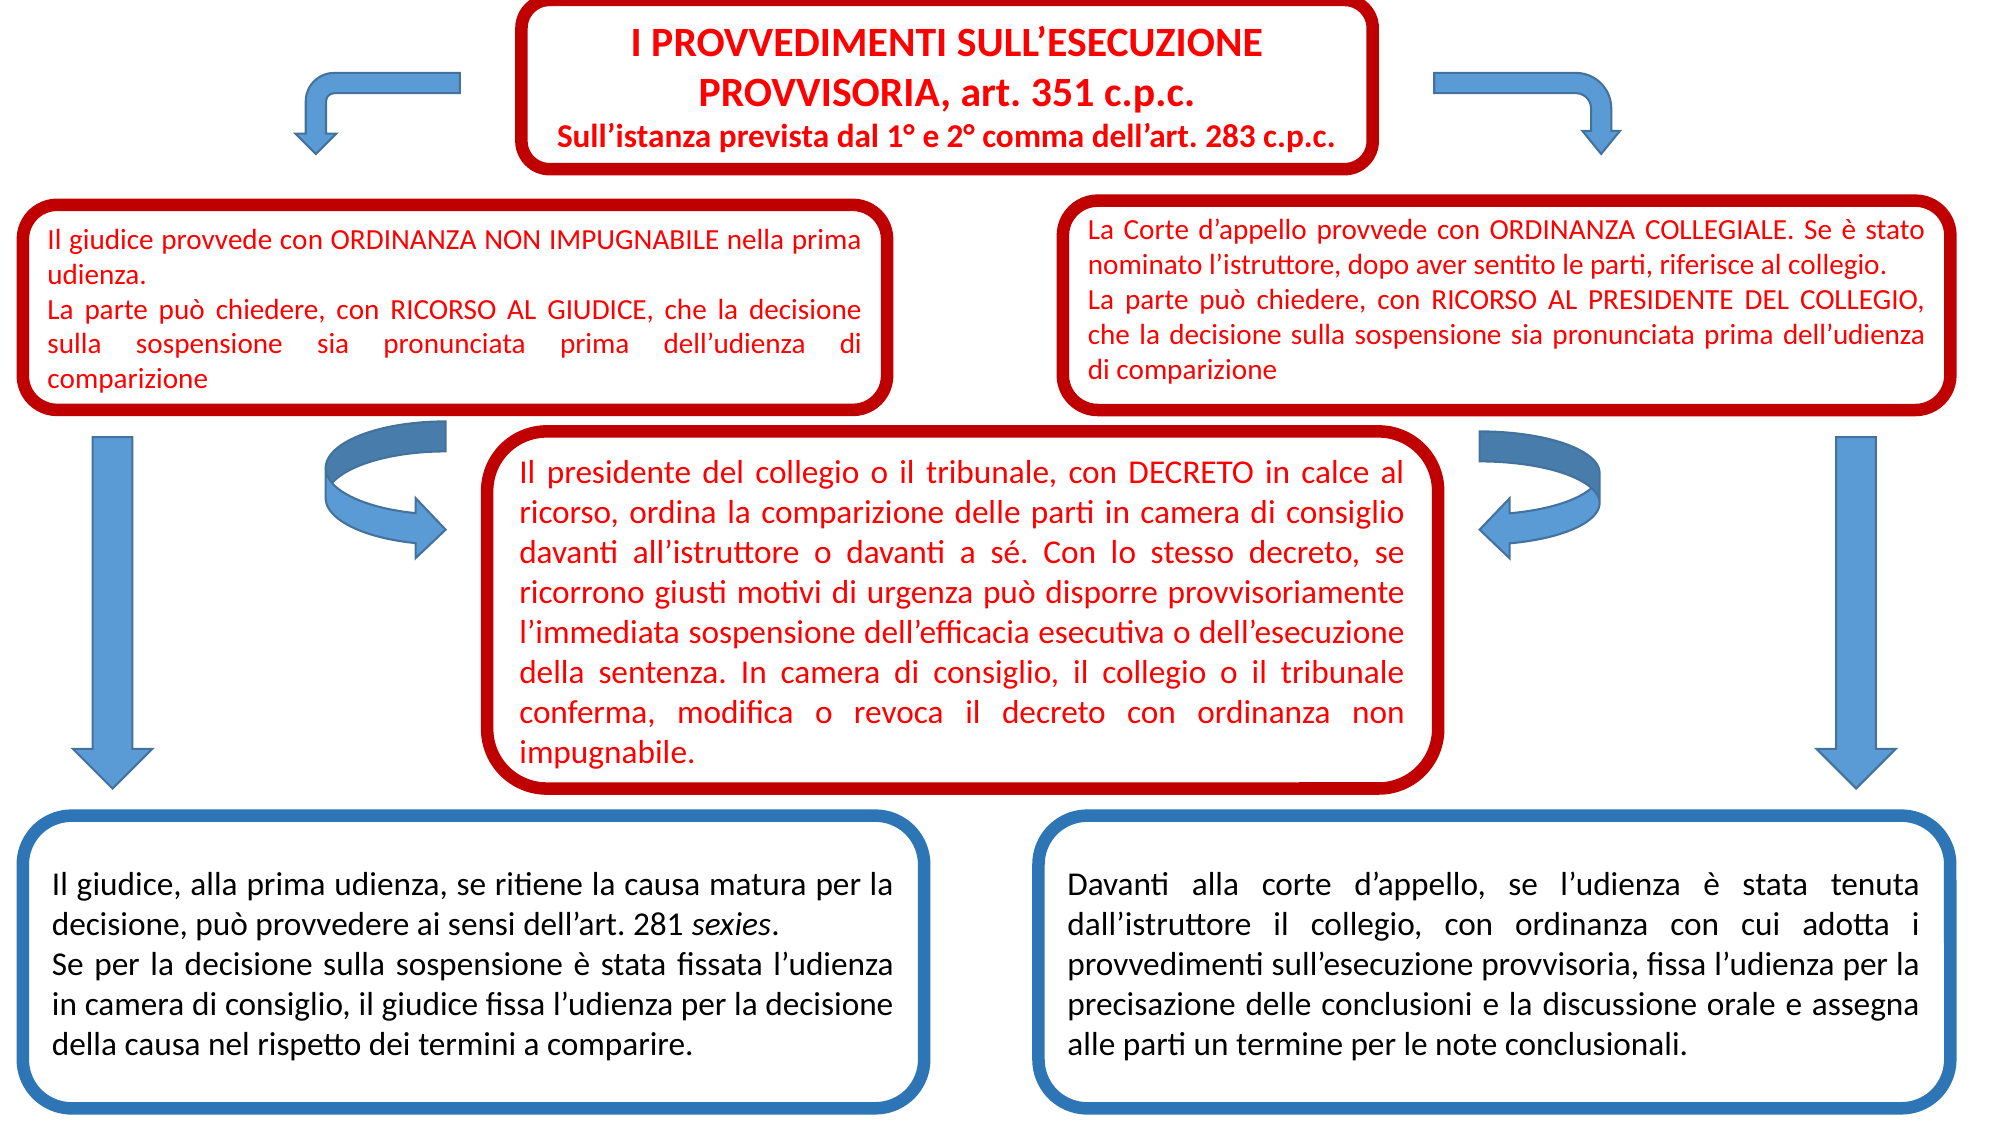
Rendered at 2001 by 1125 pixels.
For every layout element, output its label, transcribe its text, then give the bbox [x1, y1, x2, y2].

text_box [1478, 430, 1601, 561]
text_box [324, 420, 448, 561]
text_box [1813, 436, 1899, 791]
text_box [1433, 71, 1623, 156]
text_box Davanti alla corte d’appello, se l’udienza è stata tenuta dall’istruttore il collegio, con ordinanza con cui adotta i provvedimenti sull’esecuzione provvisoria, fissa l’udienza per la precisazione delle conclusioni e la discussione orale e assegna alle parti un termine per le note conclusionali. [1037, 814, 1952, 1110]
text_box Il giudice provvede con ORDINANZA NON IMPUGNABILE nella prima udienza. La parte può chiedere, con RICORSO AL GIUDICE, che la decisione sulla sospensione sia pronunciata prima dell’udienza di comparizione [21, 203, 889, 411]
text_box Il giudice, alla prima udienza, se ritiene la causa matura per la decisione, può provvedere ai sensi dell’art. 281 sexies. Se per la decisione sulla sospensione è stata fissata l’udienza in camera di consiglio, il giudice fissa l’udienza per la decisione della causa nel rispetto dei termini a comparire. [21, 814, 926, 1110]
text_box La Corte d’appello provvede con ORDINANZA COLLEGIALE. Se è stato nominato l’istruttore, dopo aver sentito le parti, riferisce al collegio. La parte può chiedere, con RICORSO AL PRESIDENTE DEL COLLEGIO, che la decisione sulla sospensione sia pronunciata prima dell’udienza di comparizione [1061, 199, 1952, 412]
text_box [70, 436, 155, 791]
text_box I PROVVEDIMENTI SULL’ESECUZIONE PROVVISORIA, art. 351 c.p.c. Sull’istanza prevista dal 1° e 2° comma dell’art. 283 c.p.c. [520, 0, 1374, 171]
text_box [293, 71, 461, 156]
text_box Il presidente del collegio o il tribunale, con DECRETO in calce al ricorso, ordina la comparizione delle parti in camera di consiglio davanti all’istruttore o davanti a sé. Con lo stesso decreto, se ricorrono giusti motivi di urgenza può disporre provvisoriamente l’immediata sospensione dell’efficacia esecutiva o dell’esecuzione della sentenza. In camera di consiglio, il collegio o il tribunale conferma, modifica o revoca il decreto con ordinanza non impugnabile. [486, 430, 1440, 790]
